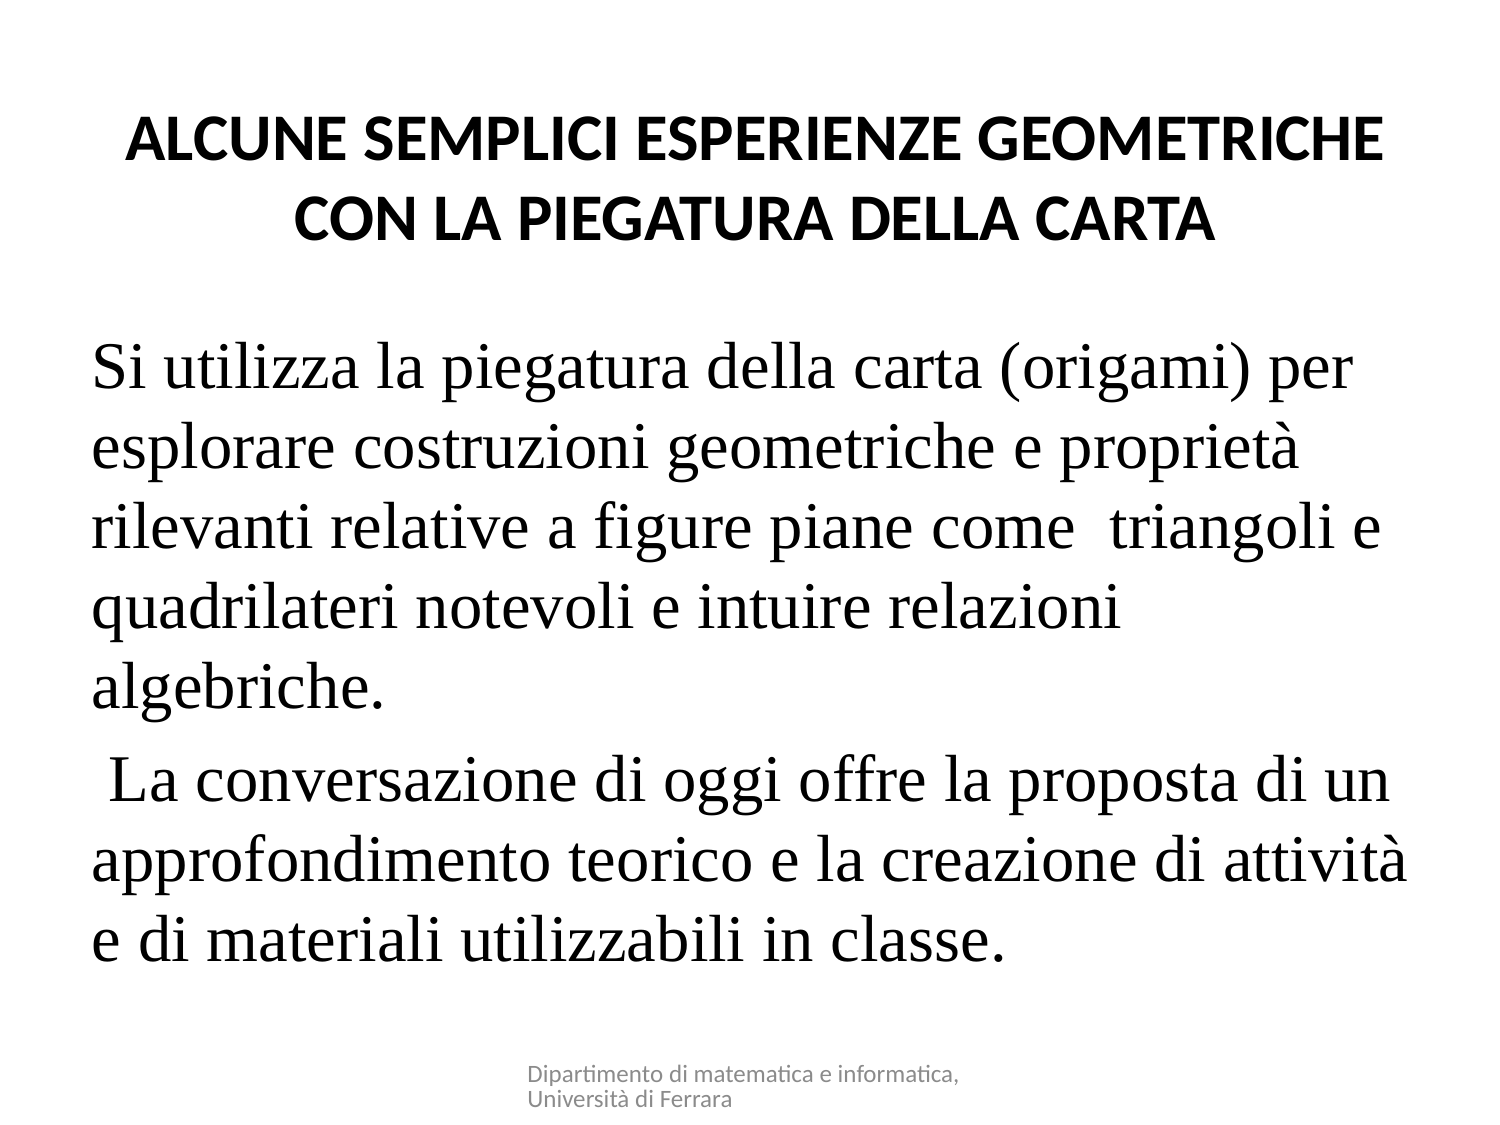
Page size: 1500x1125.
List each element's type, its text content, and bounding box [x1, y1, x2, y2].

footer Dipartimento di matematica e informatica, Università di Ferrara [512, 1042, 988, 1103]
title Alcune semplici esperienze geometriche con la piegatura della carta [76, 45, 1436, 303]
list Si utilizza la piegatura della carta (origami) per esplorare costruzioni geometriche e proprietà rilevanti relative a figure piane come triangoli e quadrilateri notevoli e intuire relazioni algebriche. La conversazione di oggi offre la proposta di un approfondimento teorico e la creazione di attività e di materiali utilizzabili in classe. [76, 314, 1427, 1057]
